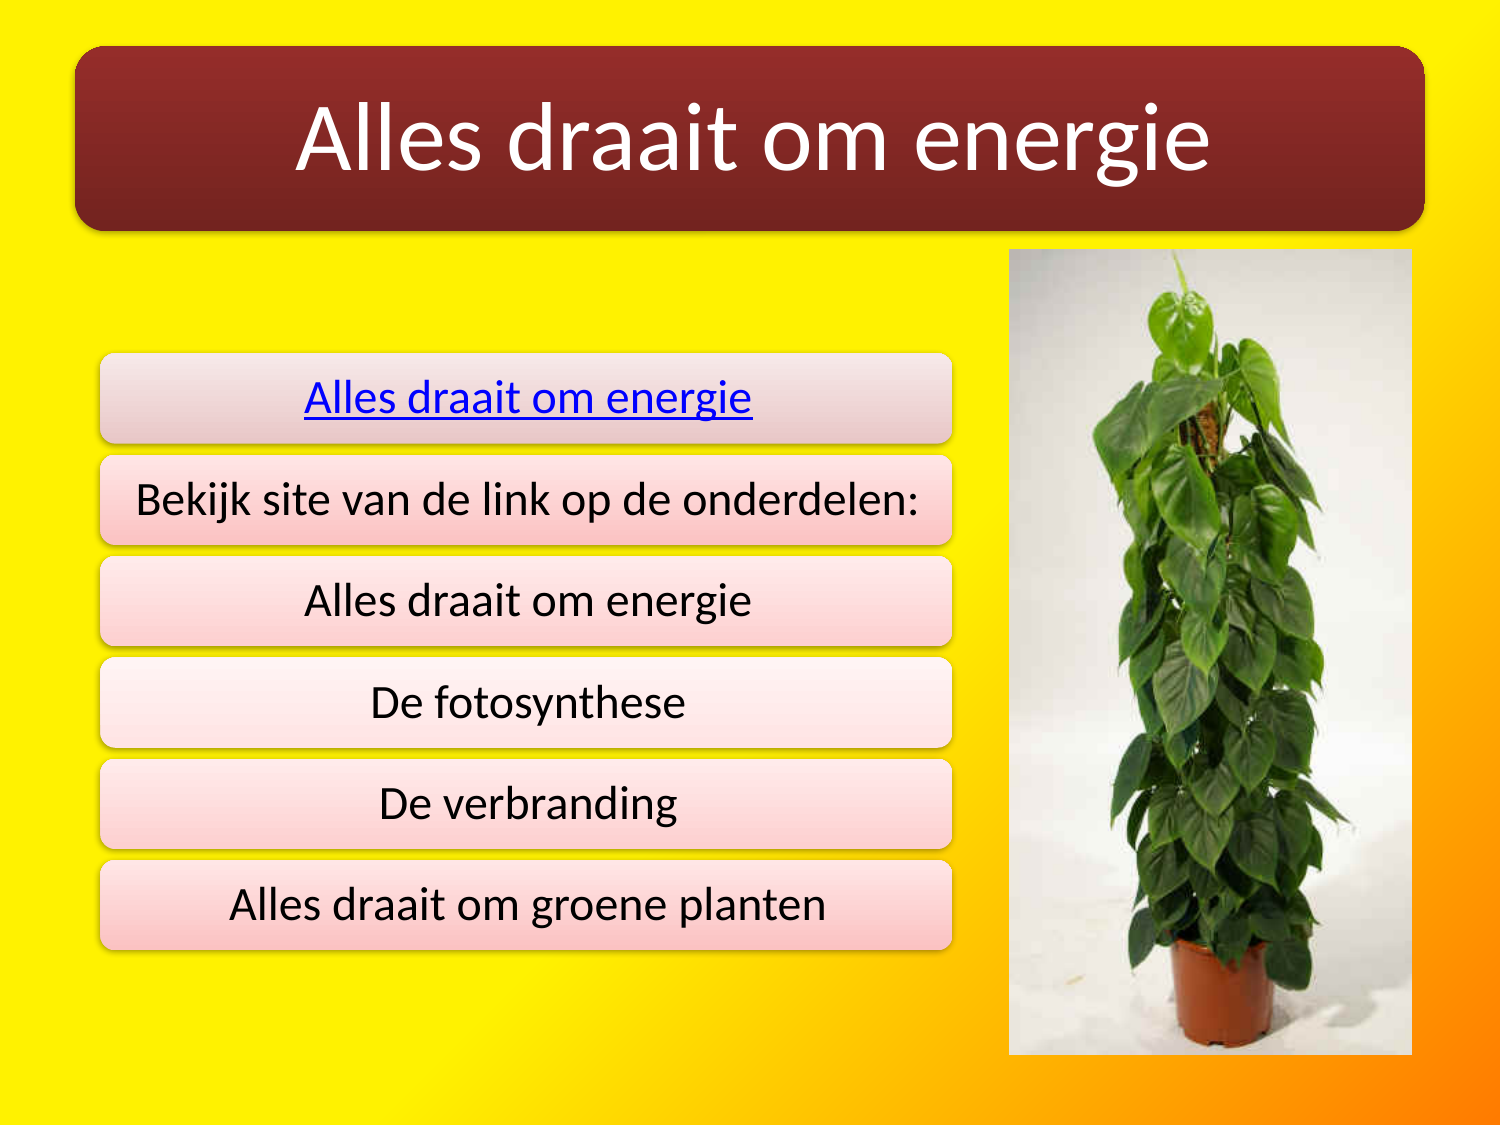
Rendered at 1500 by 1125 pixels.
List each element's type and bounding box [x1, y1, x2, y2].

text_box [74, 44, 1426, 233]
list [100, 294, 953, 1009]
picture [1009, 249, 1412, 1055]
